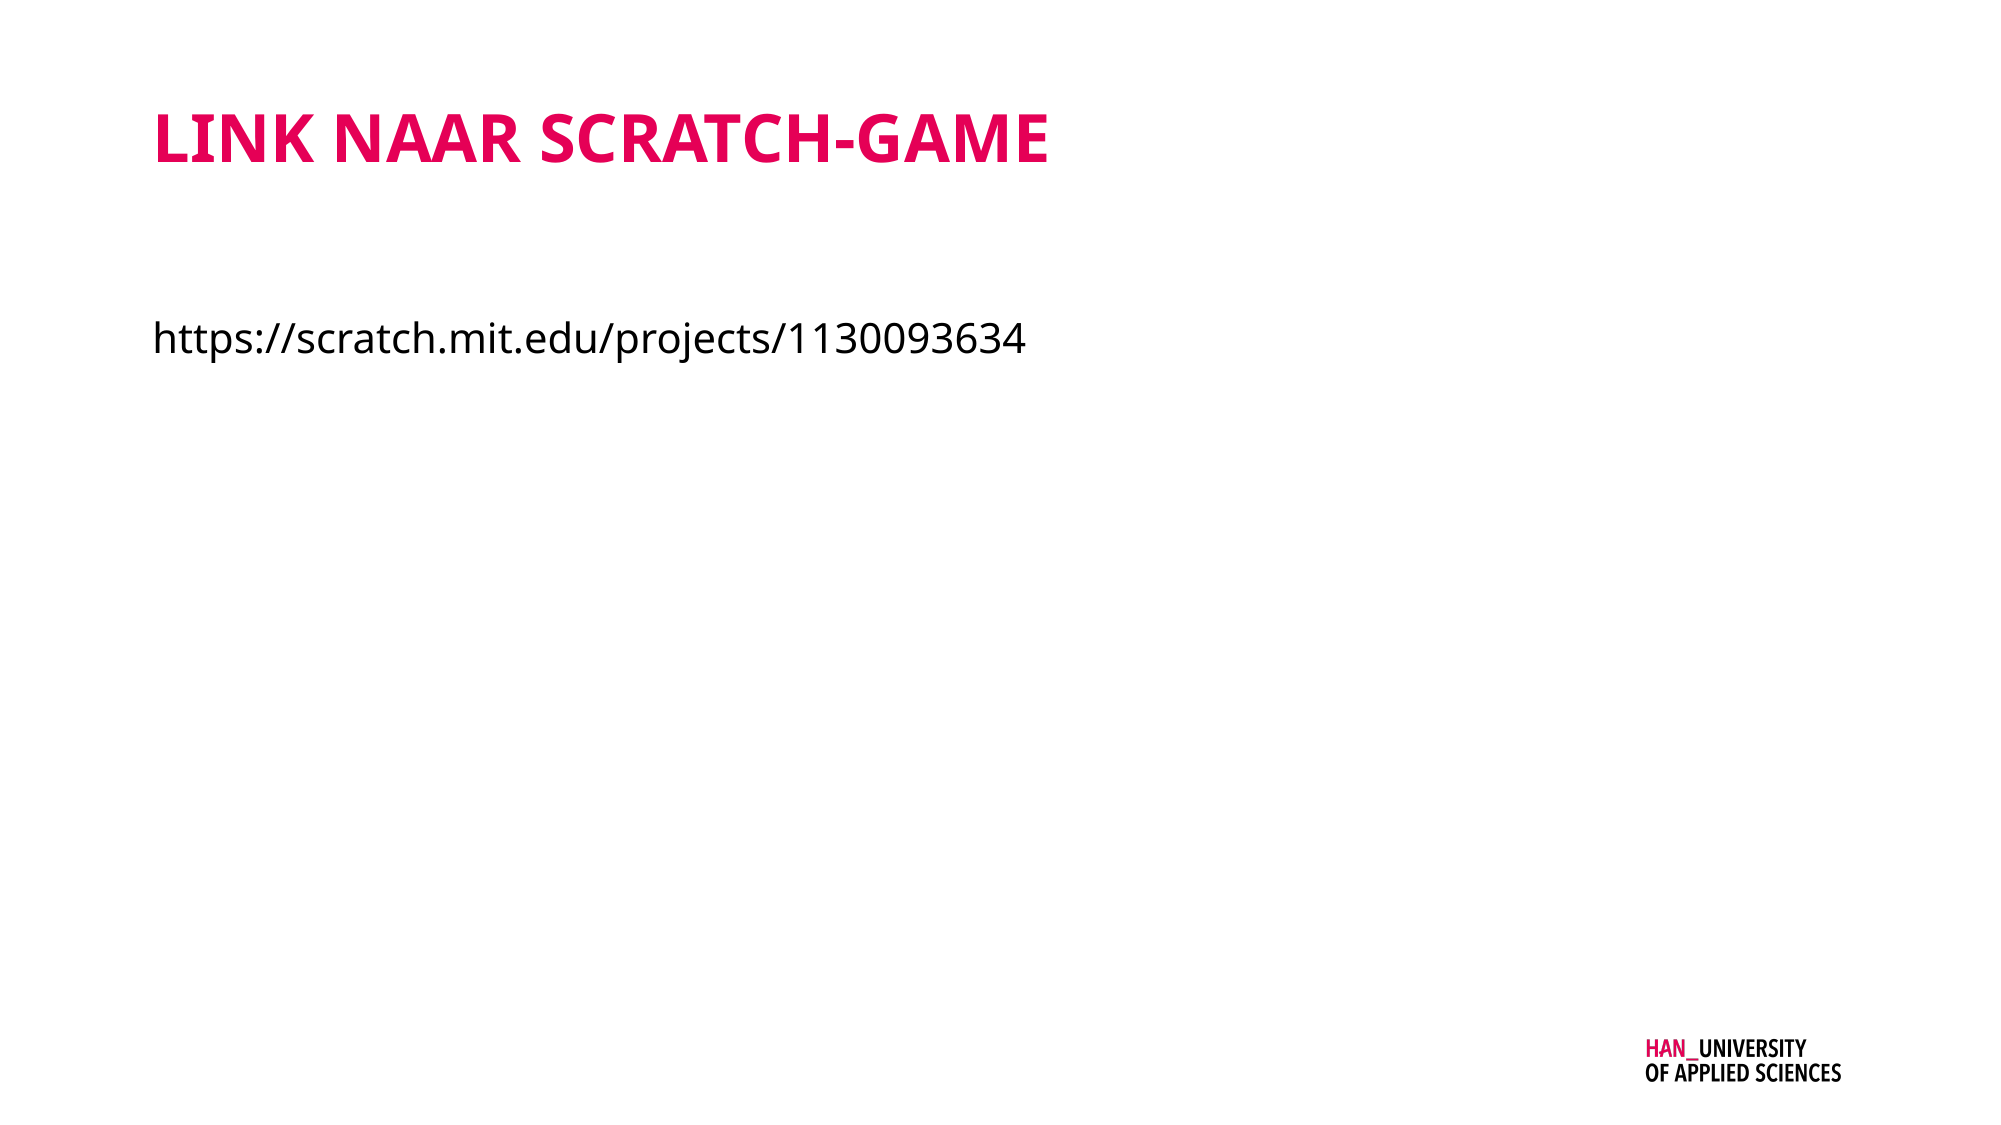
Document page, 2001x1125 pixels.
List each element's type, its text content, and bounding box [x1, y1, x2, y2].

picture [1640, 1021, 1864, 1119]
title Link naar Scratch-game [137, 59, 1863, 278]
list https://scratch.mit.edu/projects/1130093634 [137, 299, 1863, 1014]
